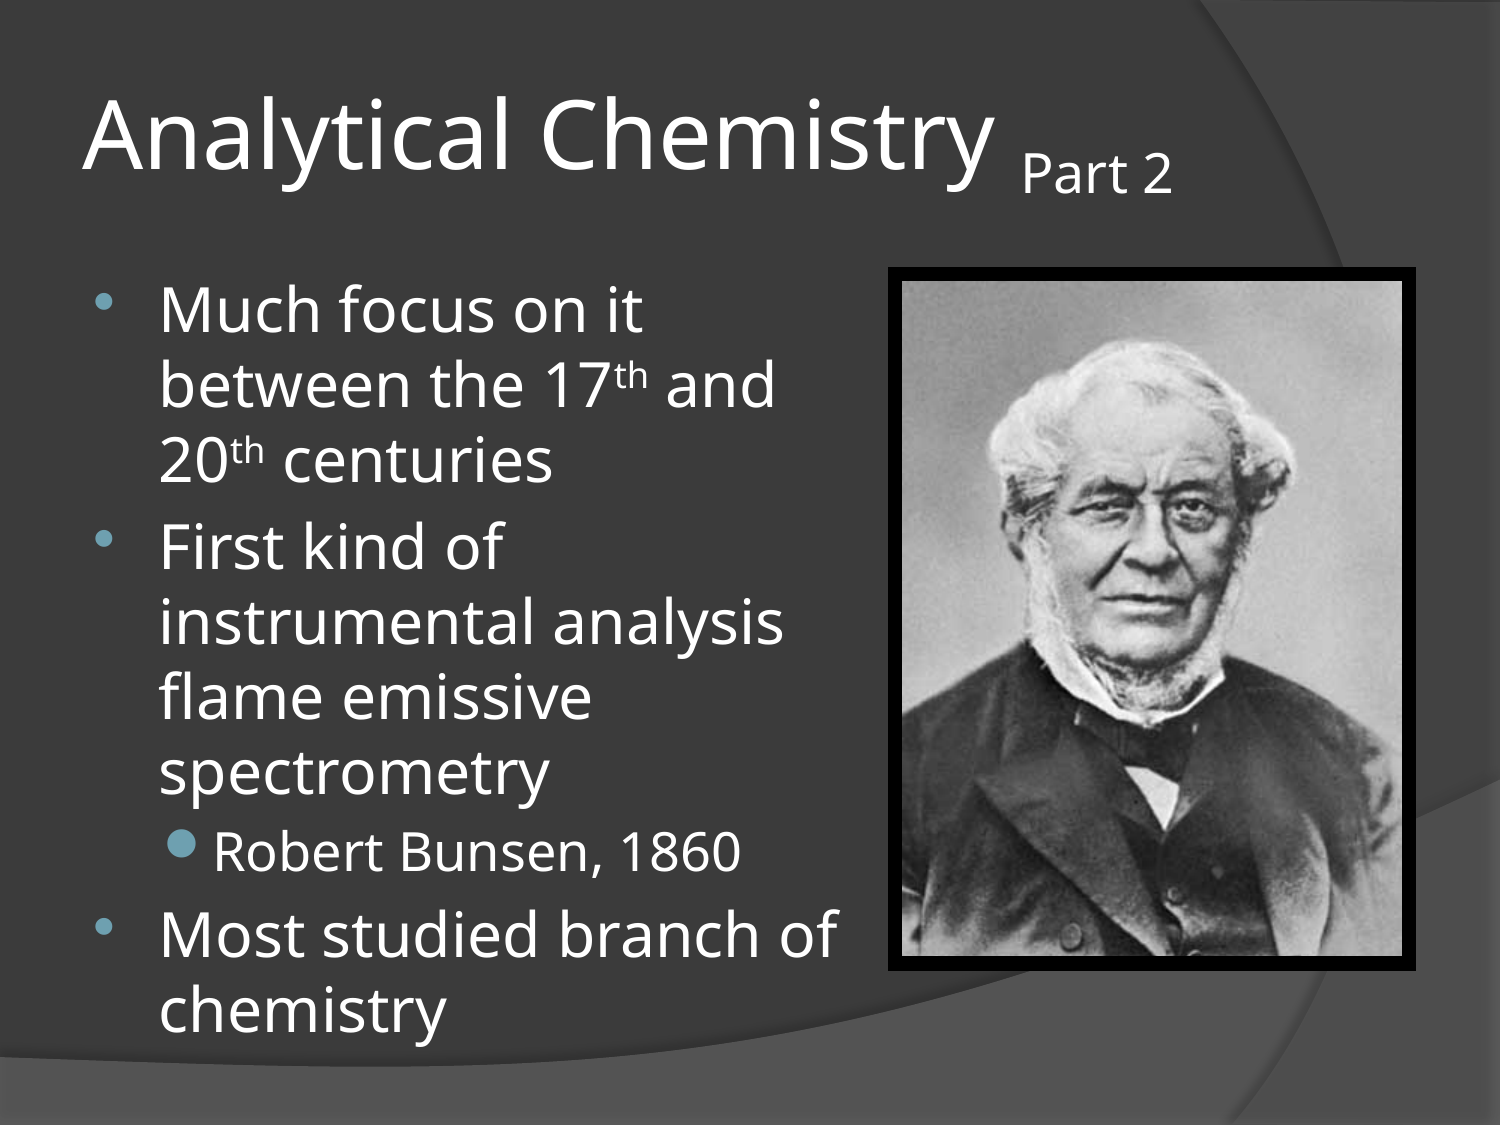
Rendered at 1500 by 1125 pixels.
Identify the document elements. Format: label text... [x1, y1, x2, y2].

list Much focus on it between the 17th and 20th centuries First kind of instrumental analysis flame emissive spectrometry Robert Bunsen, 1860 Most studied branch of chemistry [75, 262, 868, 1005]
picture [902, 280, 1402, 957]
title Analytical Chemistry Part 2 [75, 45, 1300, 233]
